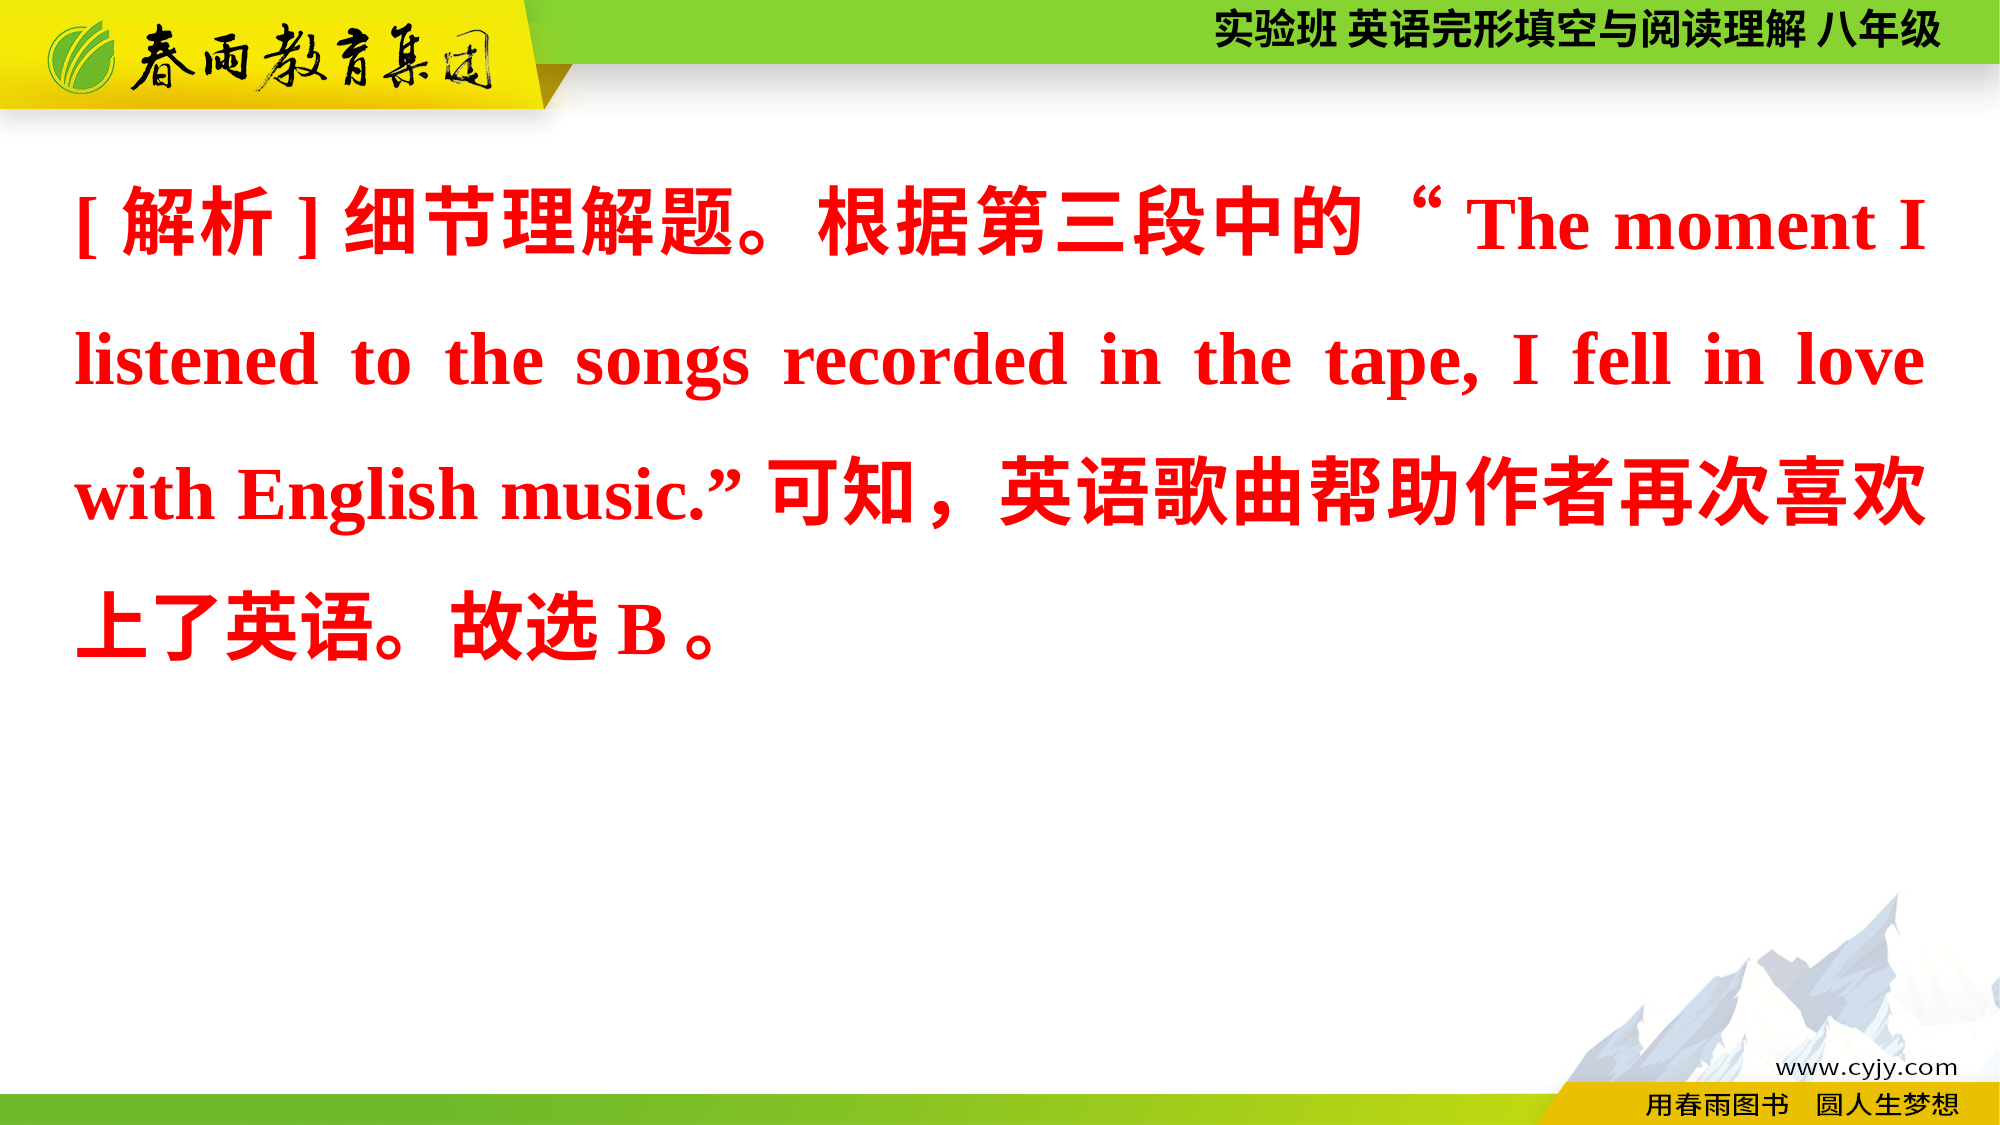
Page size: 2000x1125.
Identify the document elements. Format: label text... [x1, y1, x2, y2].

list [解析]细节理解题。根据第三段中的“The moment I listened to the songs recorded in the tape, I fell in love with English music.”可知，英语歌曲帮助作者再次喜欢上了英语。故选B。 [59, 122, 1944, 666]
picture [0, 0, 2000, 1125]
